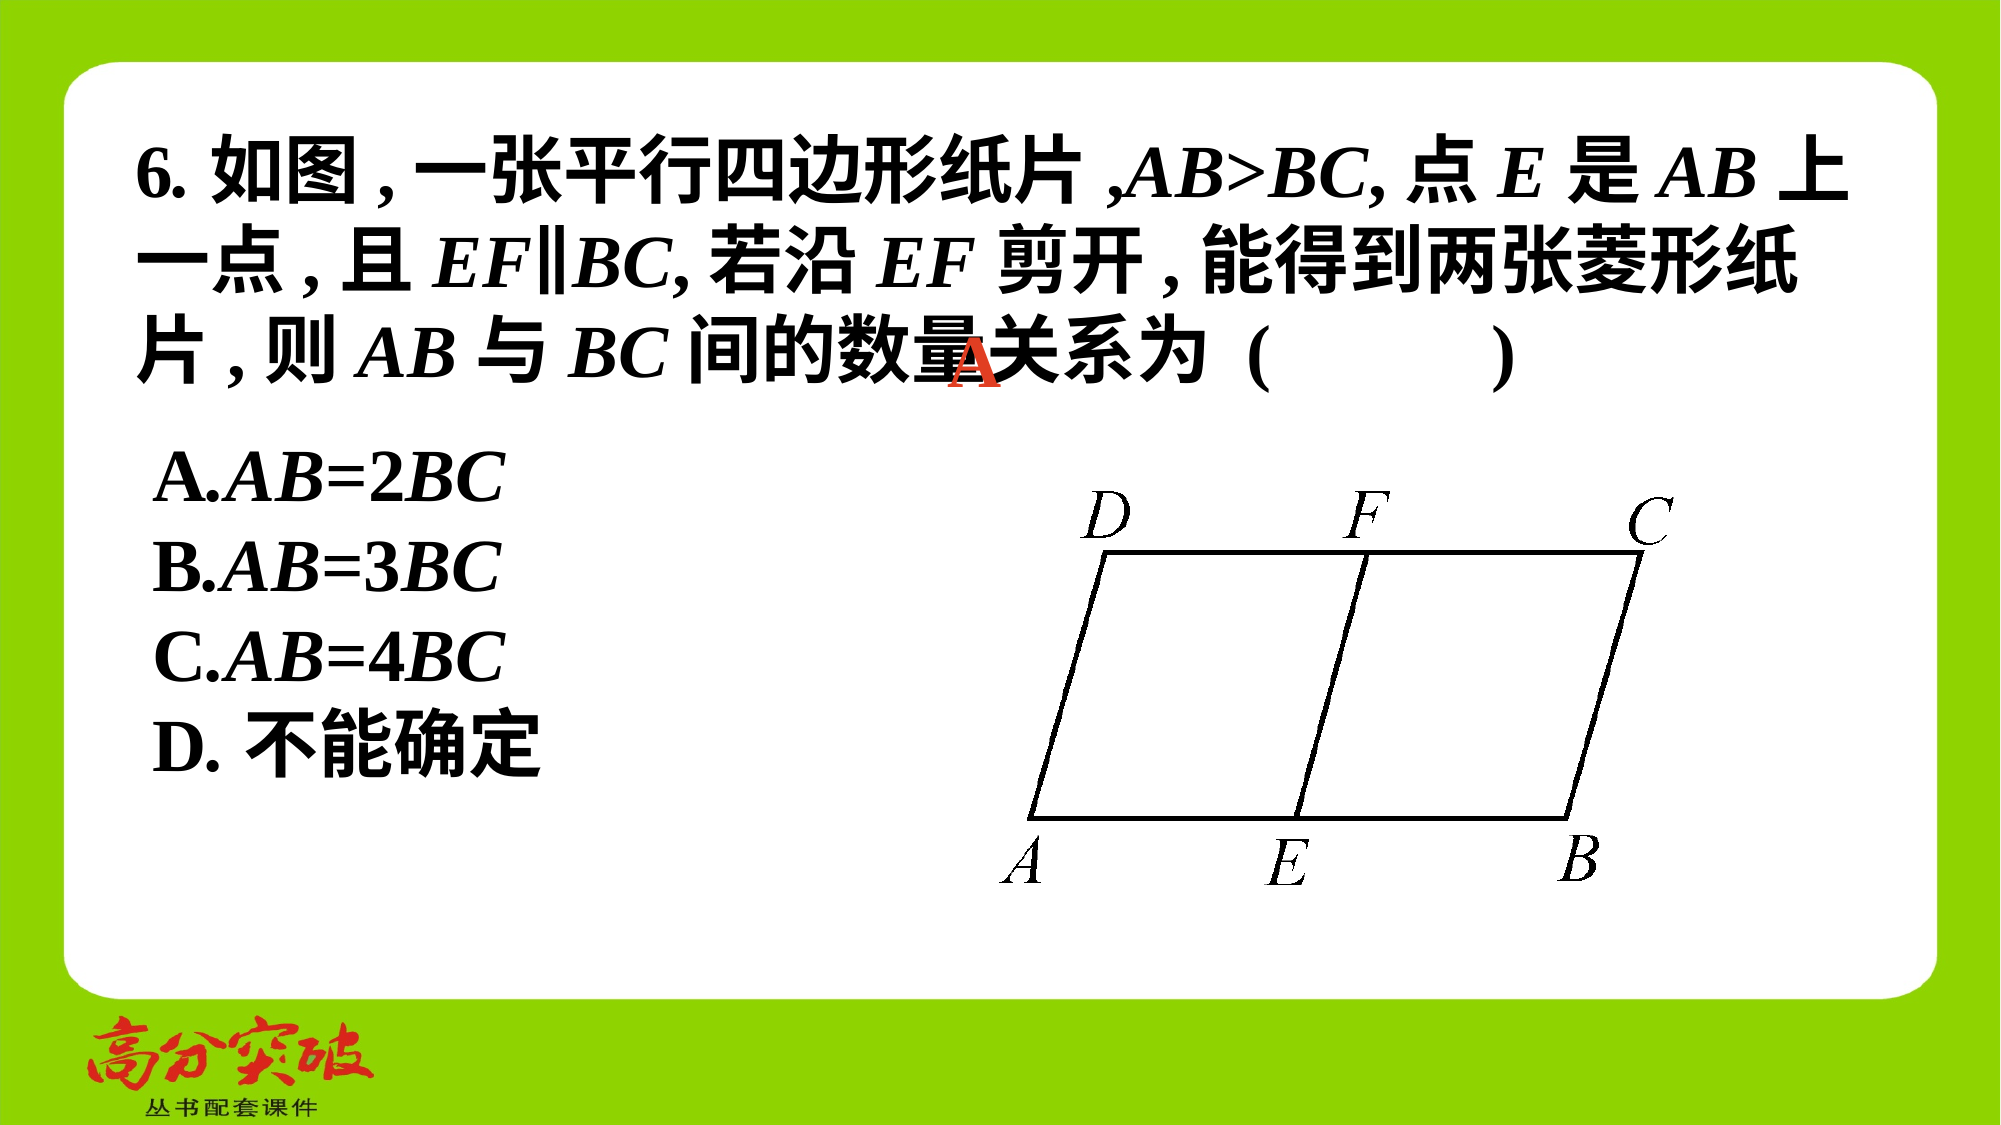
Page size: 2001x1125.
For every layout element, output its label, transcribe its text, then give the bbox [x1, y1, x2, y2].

text_box 6.如图,一张平行四边形纸片,AB>BC,点E是AB上一点,且EF∥BC,若沿EF剪开,能得到两张菱形纸片,则AB与BC间的数量关系为 ( ) [119, 115, 1880, 400]
picture [0, 0, 2001, 1125]
text_box A [932, 305, 1032, 410]
text_box A.AB=2BC B.AB=3BC C.AB=4BC D.不能确定 [137, 419, 752, 794]
